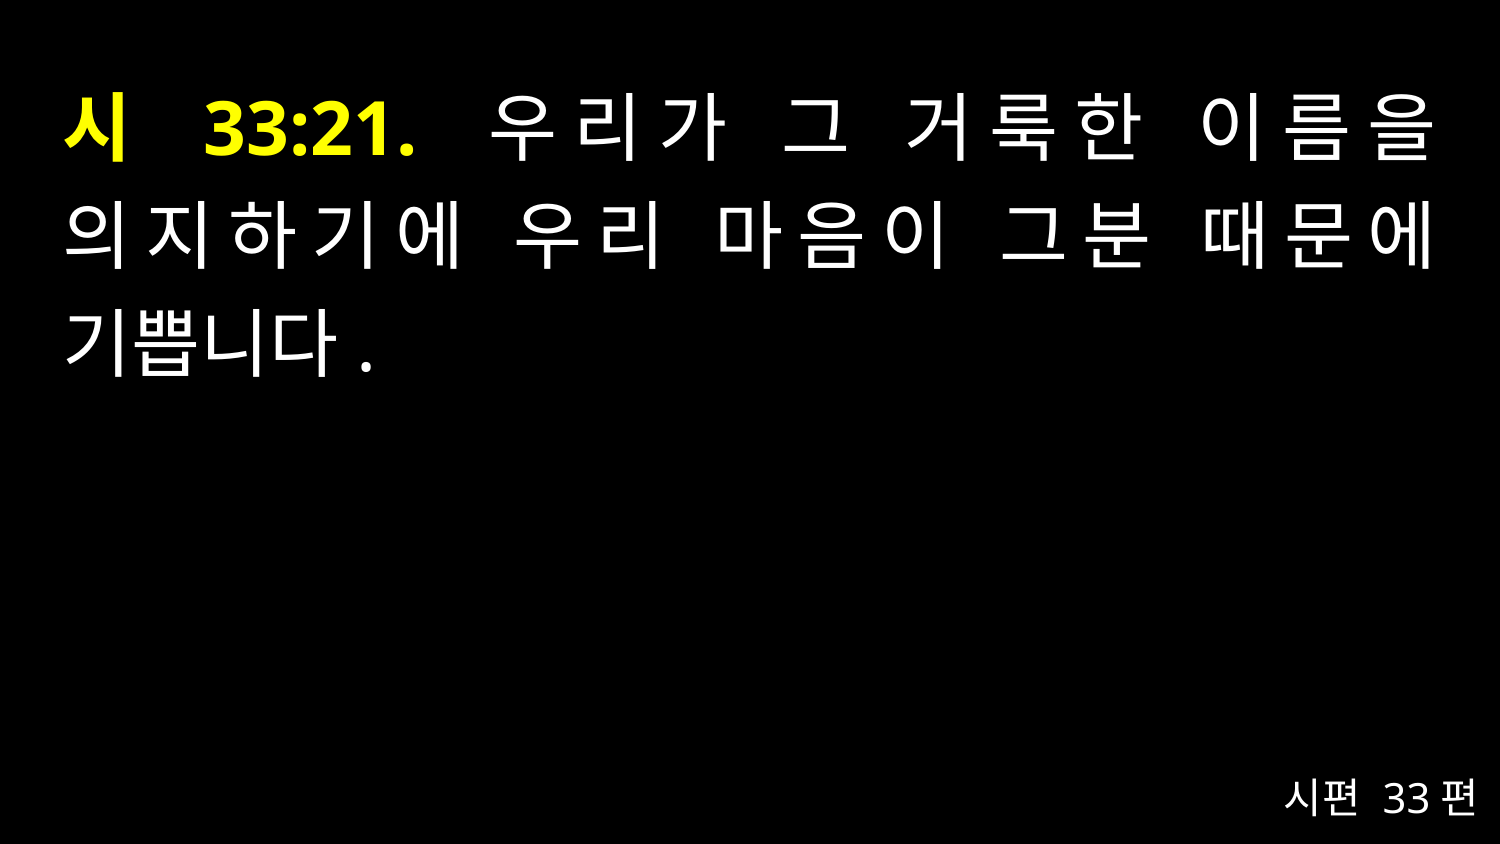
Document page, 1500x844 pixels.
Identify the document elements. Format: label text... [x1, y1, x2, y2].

subtitle 시편 33편 [916, 770, 1500, 844]
title 시 33:21. 우리가 그 거룩한 이름을 의지하기에 우리 마음이 그분 때문에 기쁩니다. [0, 0, 1500, 844]
